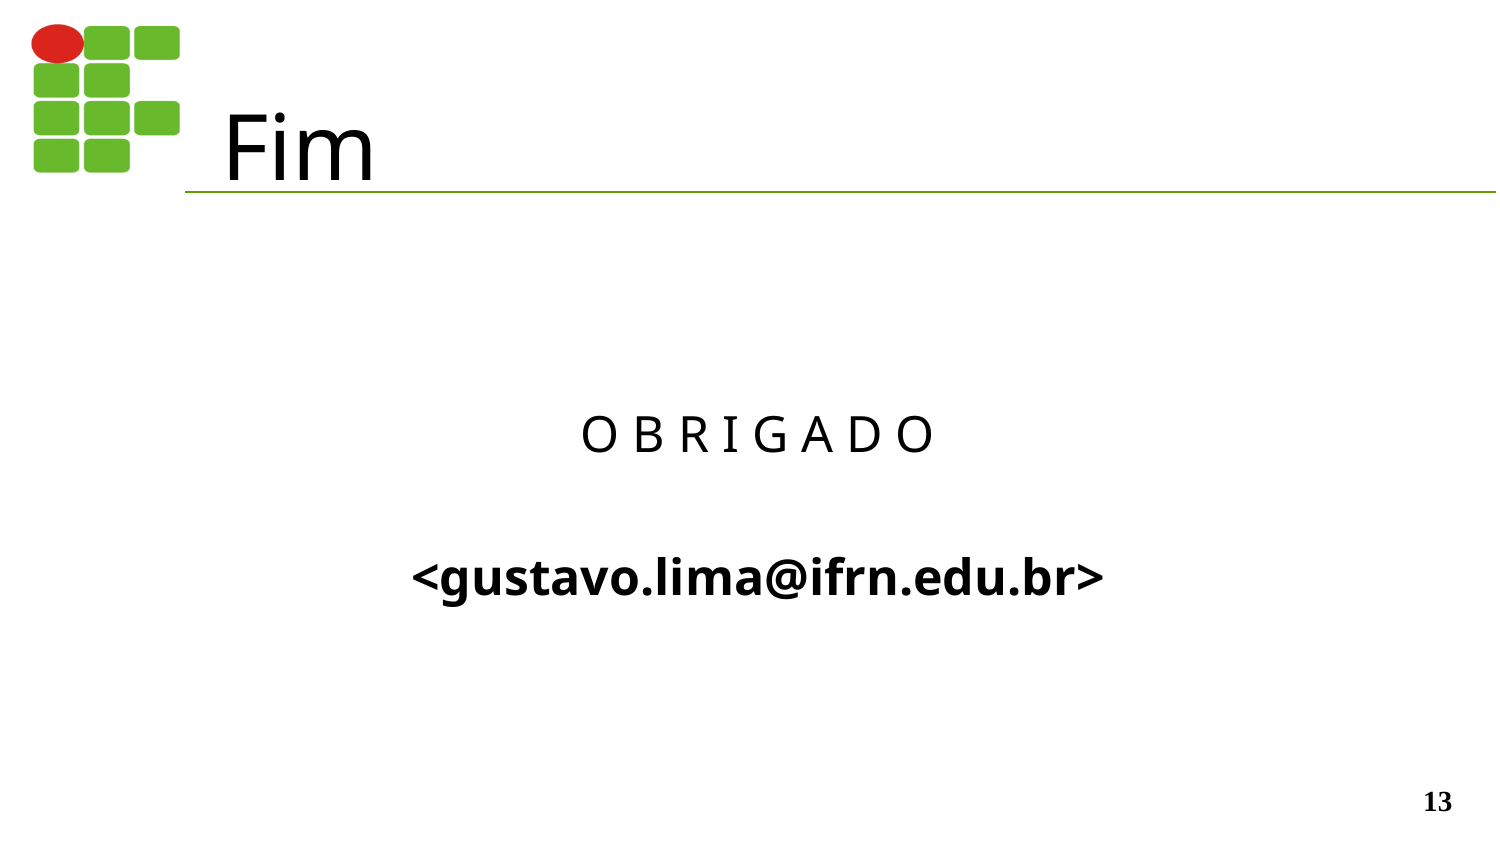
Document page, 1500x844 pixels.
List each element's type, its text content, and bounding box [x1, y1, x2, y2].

title Fim [206, 26, 1468, 207]
text_box ‹#› [1155, 768, 1468, 825]
list O B R I G A D O <gustavo.lima@ifrn.edu.br> [46, 248, 1469, 755]
picture [29, 23, 182, 174]
